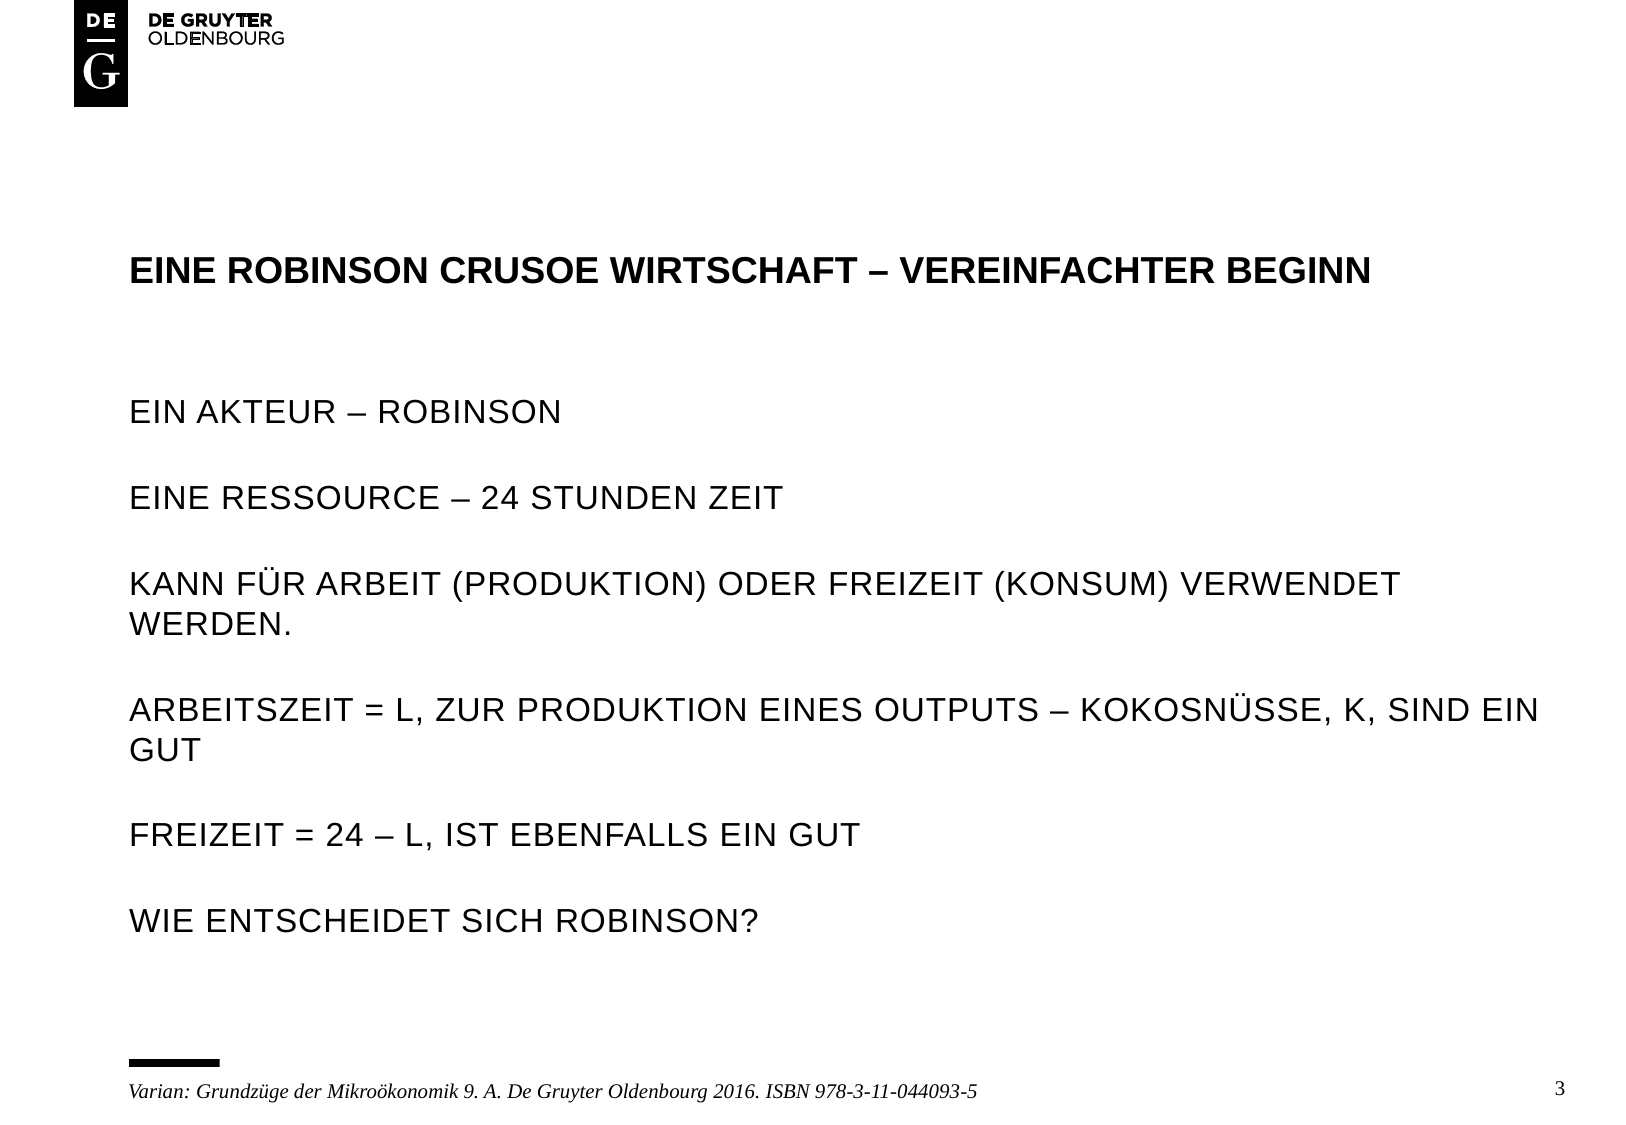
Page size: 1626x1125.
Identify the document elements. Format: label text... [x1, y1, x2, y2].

title Eine robinson crusoe wirtschaft – vereinfachter beginn [129, 245, 1556, 328]
list Ein Akteur – robinson Eine ressource – 24 stunden zeit Kann für arbeit (produktion) oder freizeit (Konsum) verwendet werden. Arbeitszeit = L, zur produktion eines outputs – Kokosnüsse, k, sind ein gut Freizeit = 24 – L, ist ebenfalls ein gut Wie entscheidet sich robinson? [129, 355, 1556, 1018]
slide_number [128, 1077, 1539, 1108]
slide_number 3 [1554, 1074, 1614, 1104]
